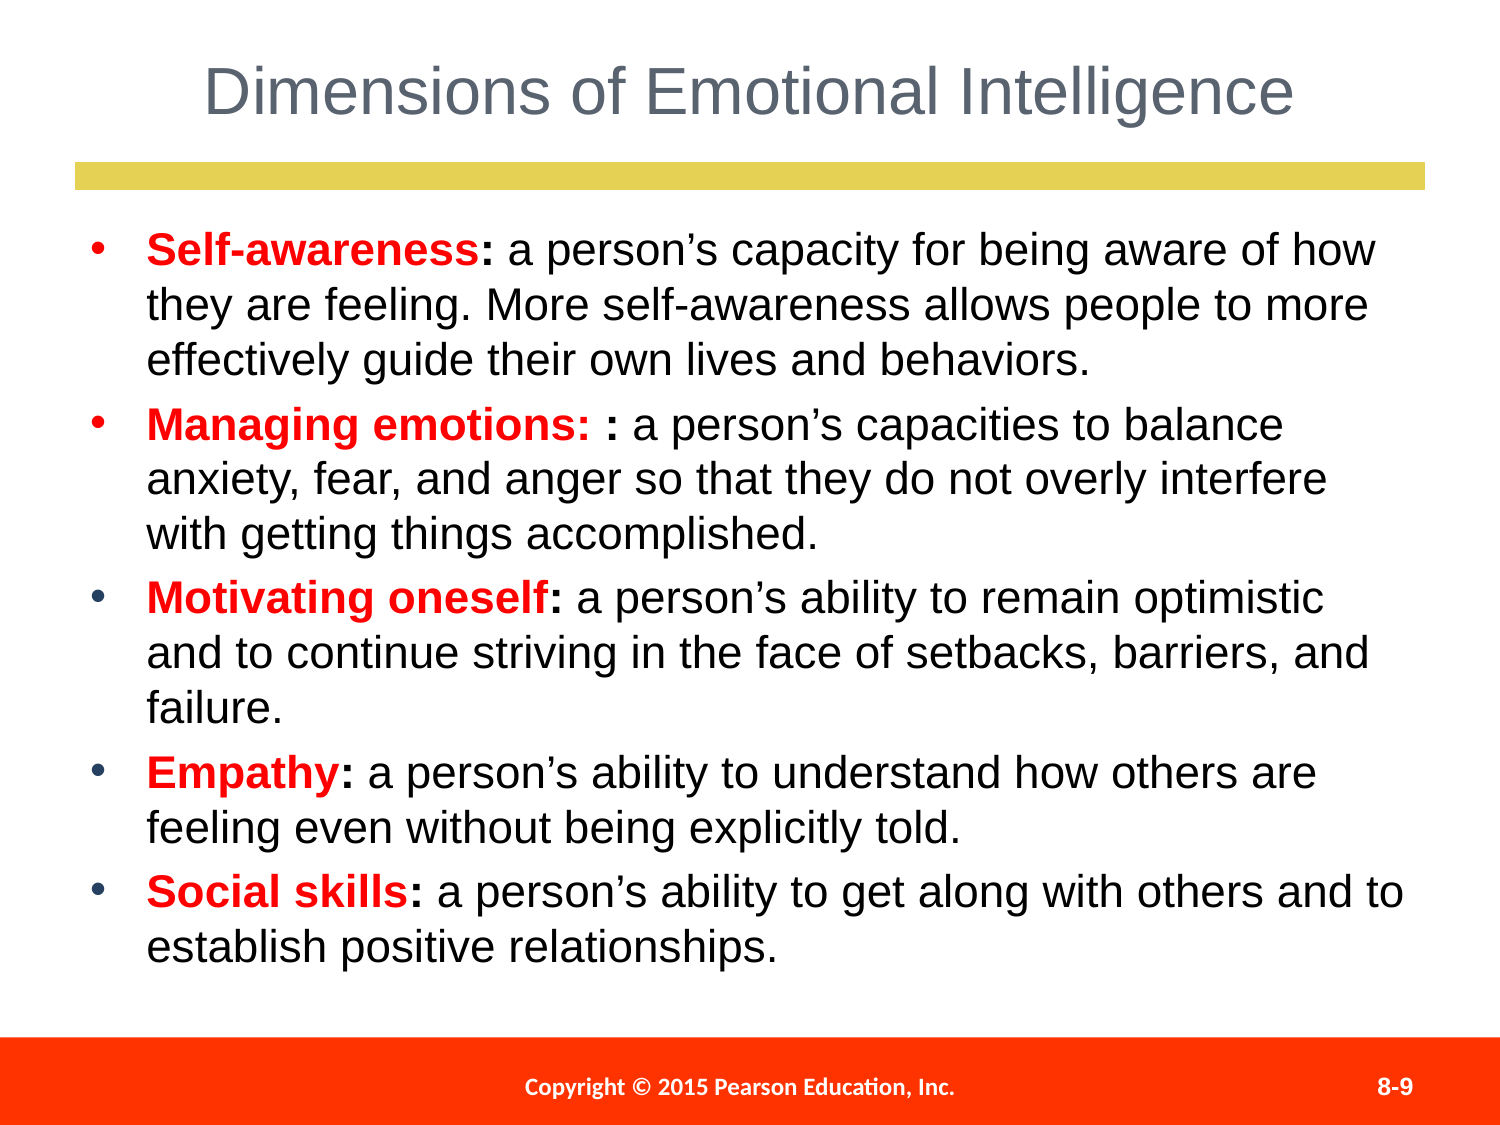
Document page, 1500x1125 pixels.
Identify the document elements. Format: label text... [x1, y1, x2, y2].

list Self-awareness: a person’s capacity for being aware of how they are feeling. More self-awareness allows people to more effectively guide their own lives and behaviors. Managing emotions: : a person’s capacities to balance anxiety, fear, and anger so that they do not overly interfere with getting things accomplished. Motivating oneself: a person’s ability to remain optimistic and to continue striving in the face of setbacks, barriers, and failure. Empathy: a person’s ability to understand how others are feeling even without being explicitly told. Social skills: a person’s ability to get along with others and to establish positive relationships. [74, 212, 1426, 988]
picture [75, 162, 1425, 190]
title Dimensions of Emotional Intelligence [74, 24, 1426, 151]
